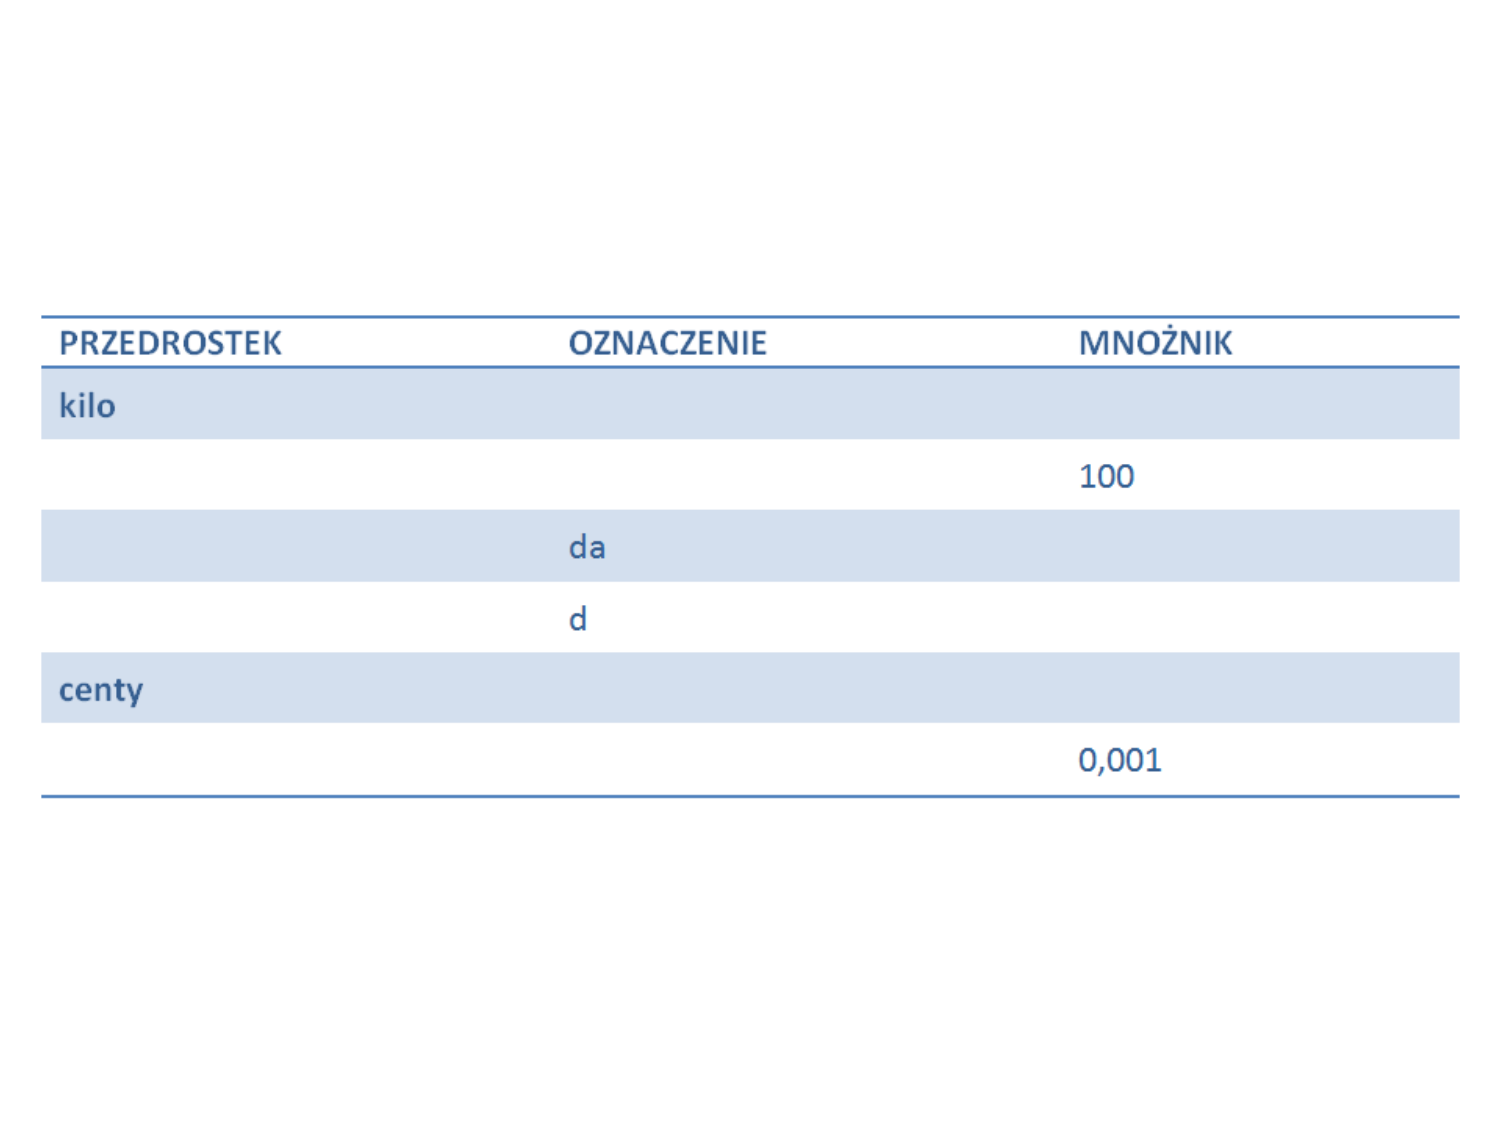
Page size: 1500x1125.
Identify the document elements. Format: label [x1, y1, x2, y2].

picture [15, 300, 1485, 825]
